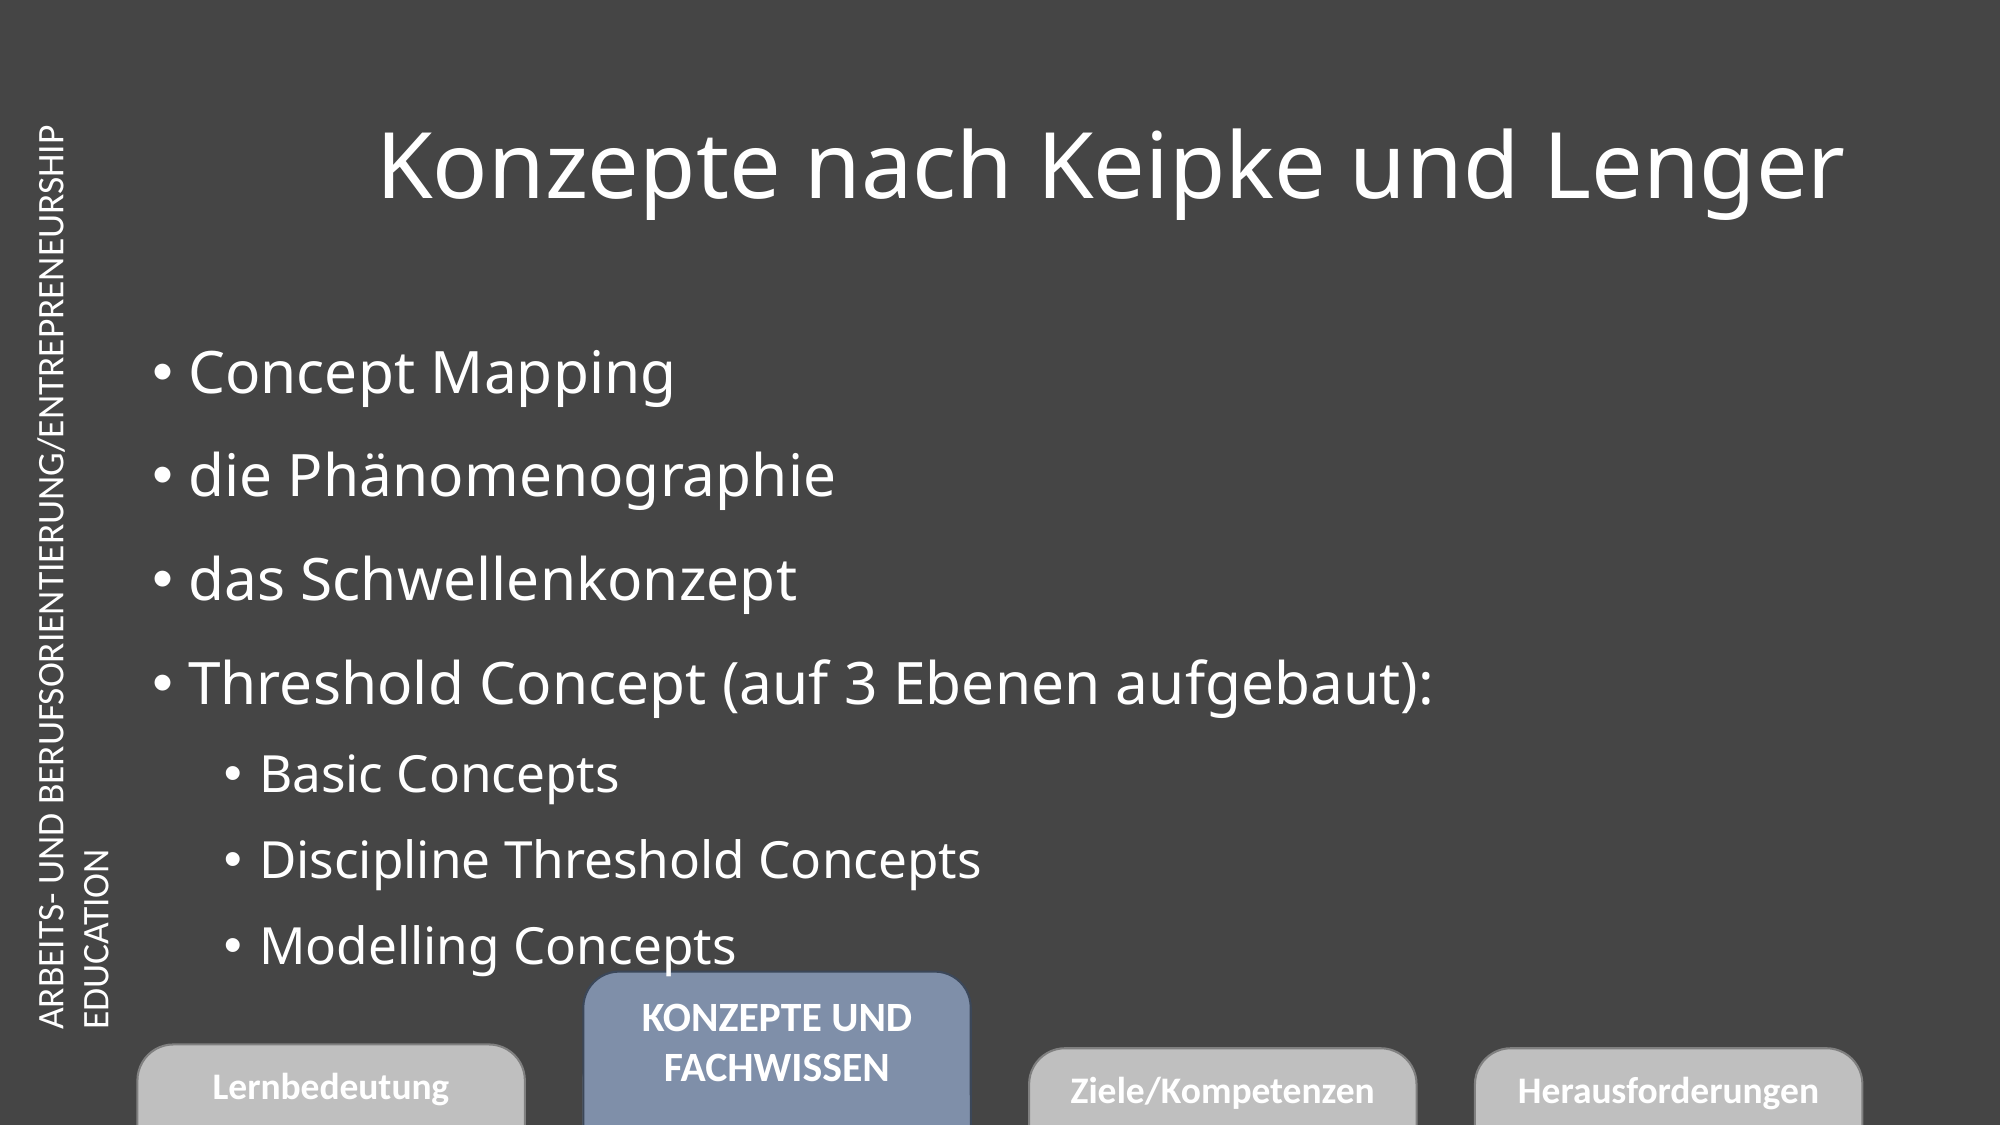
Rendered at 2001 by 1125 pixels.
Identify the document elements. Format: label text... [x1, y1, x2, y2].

list Concept Mapping die Phänomenographie das Schwellenkonzept Threshold Concept (auf 3 Ebenen aufgebaut): Basic Concepts Discipline Threshold Concepts Modelling Concepts [137, 335, 1863, 984]
title Konzepte nach Keipke und Lenger [137, 59, 1863, 278]
